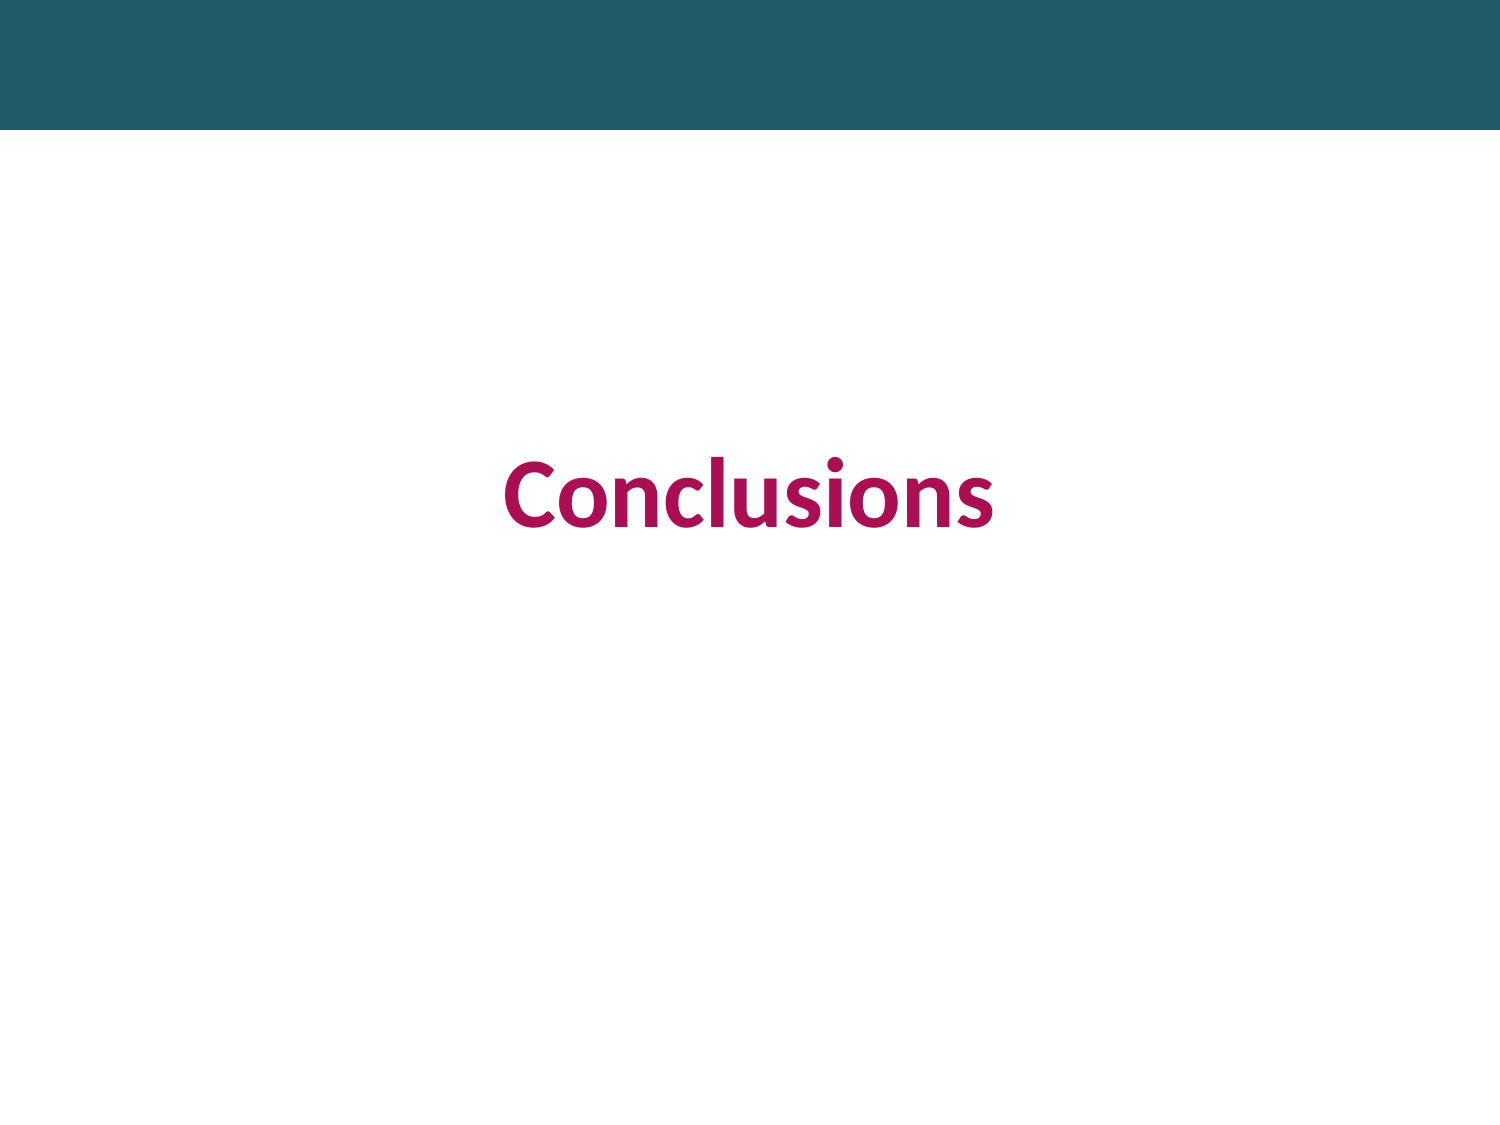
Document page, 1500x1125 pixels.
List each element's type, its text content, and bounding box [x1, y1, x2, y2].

list Conclusions [47, 185, 1452, 993]
text_box [0, 0, 1500, 130]
